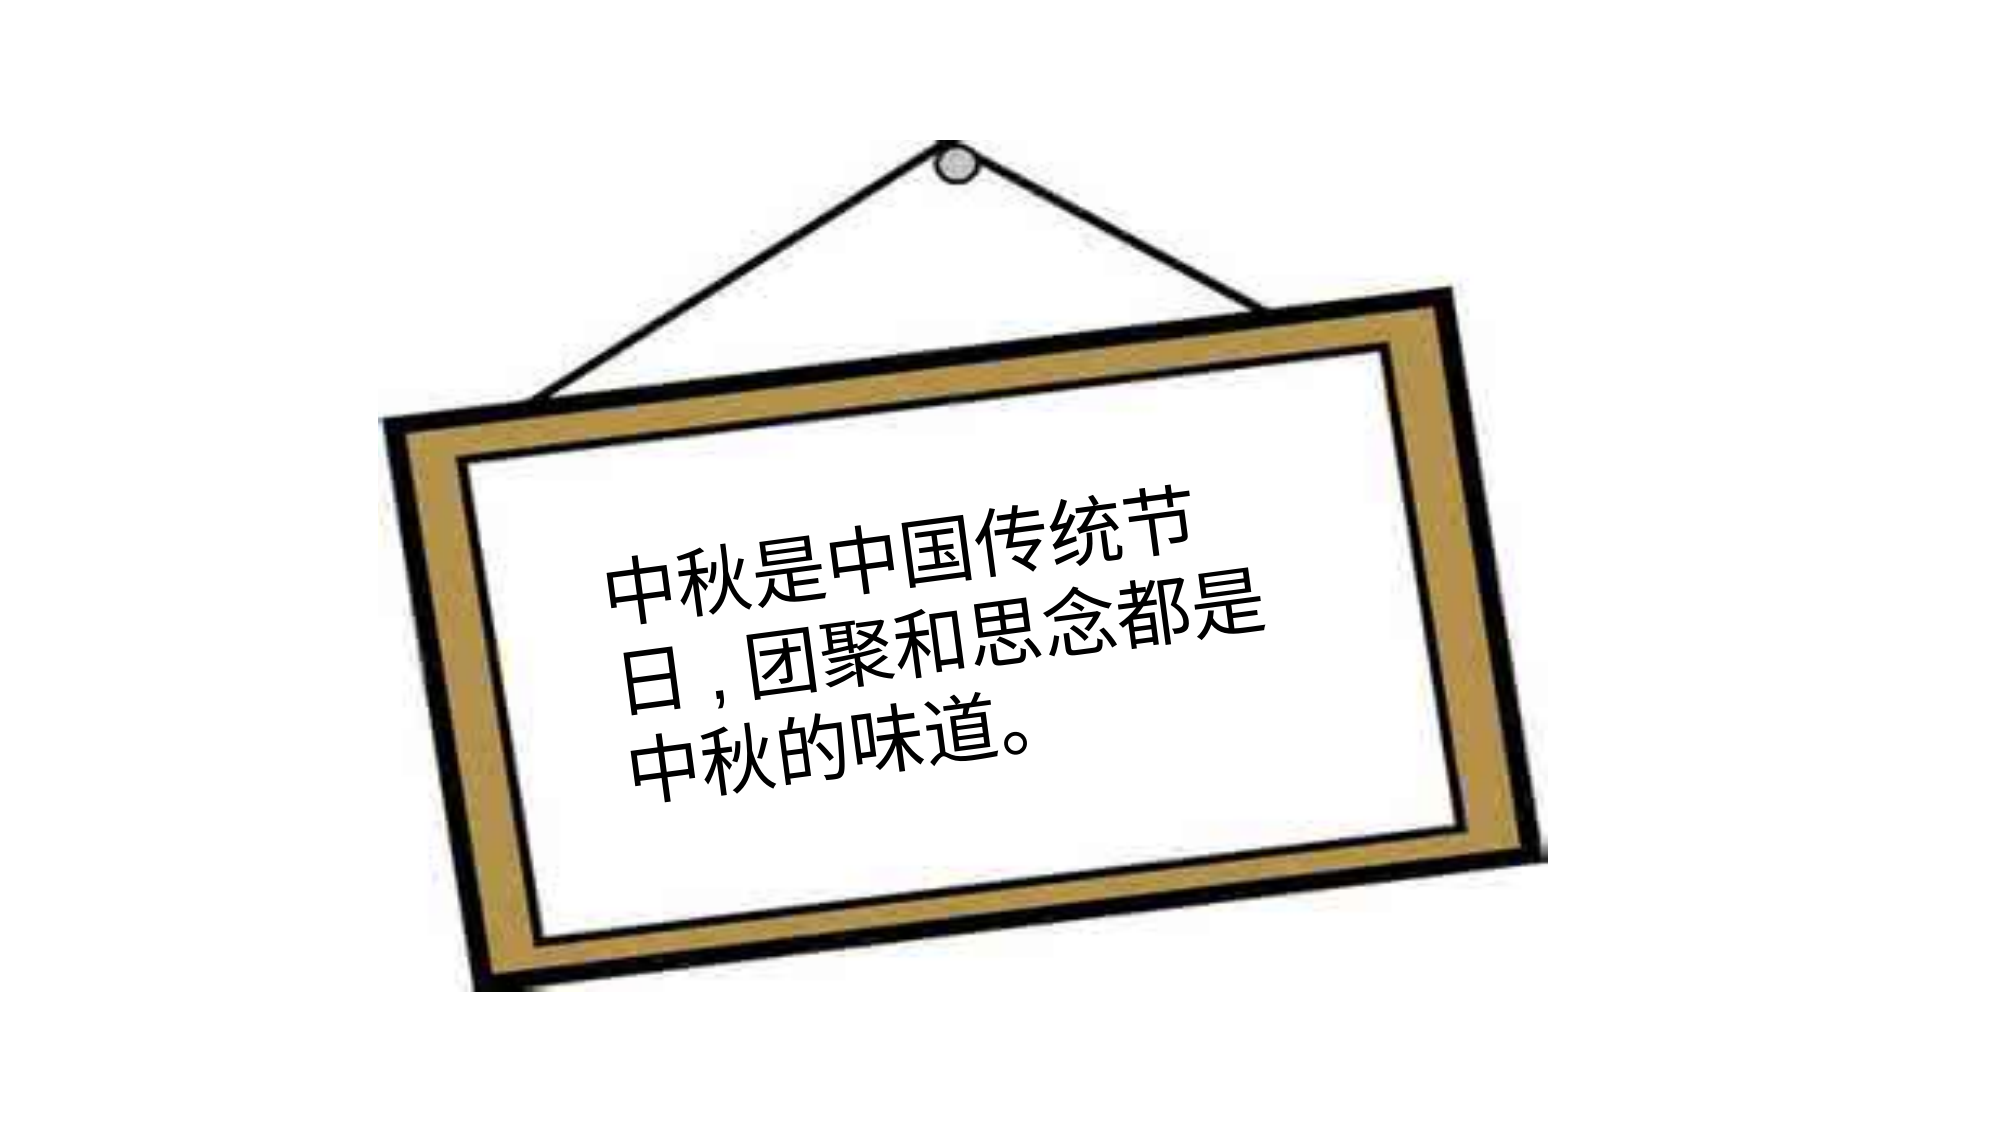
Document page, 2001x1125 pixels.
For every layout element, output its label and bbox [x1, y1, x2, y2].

picture [378, 140, 1548, 992]
